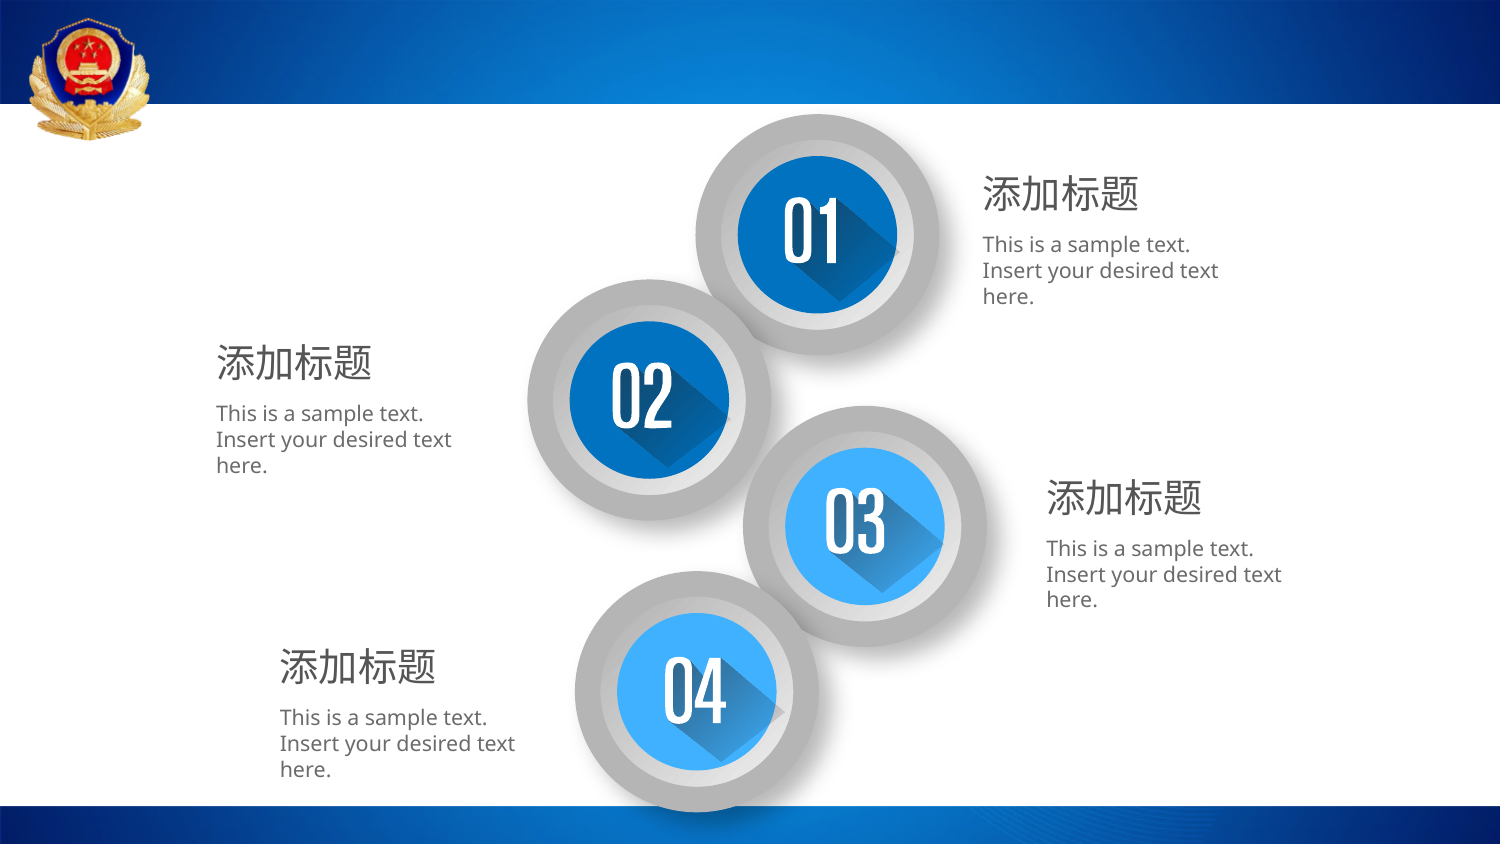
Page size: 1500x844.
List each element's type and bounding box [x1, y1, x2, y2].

picture [0, 807, 1500, 844]
text_box [264, 634, 562, 765]
text_box [539, 291, 759, 509]
text_box [707, 126, 927, 343]
text_box [587, 583, 807, 800]
text_box [967, 161, 1265, 292]
text_box [200, 331, 498, 461]
picture [0, 0, 1500, 141]
text_box [755, 418, 975, 635]
text_box [1031, 465, 1328, 595]
